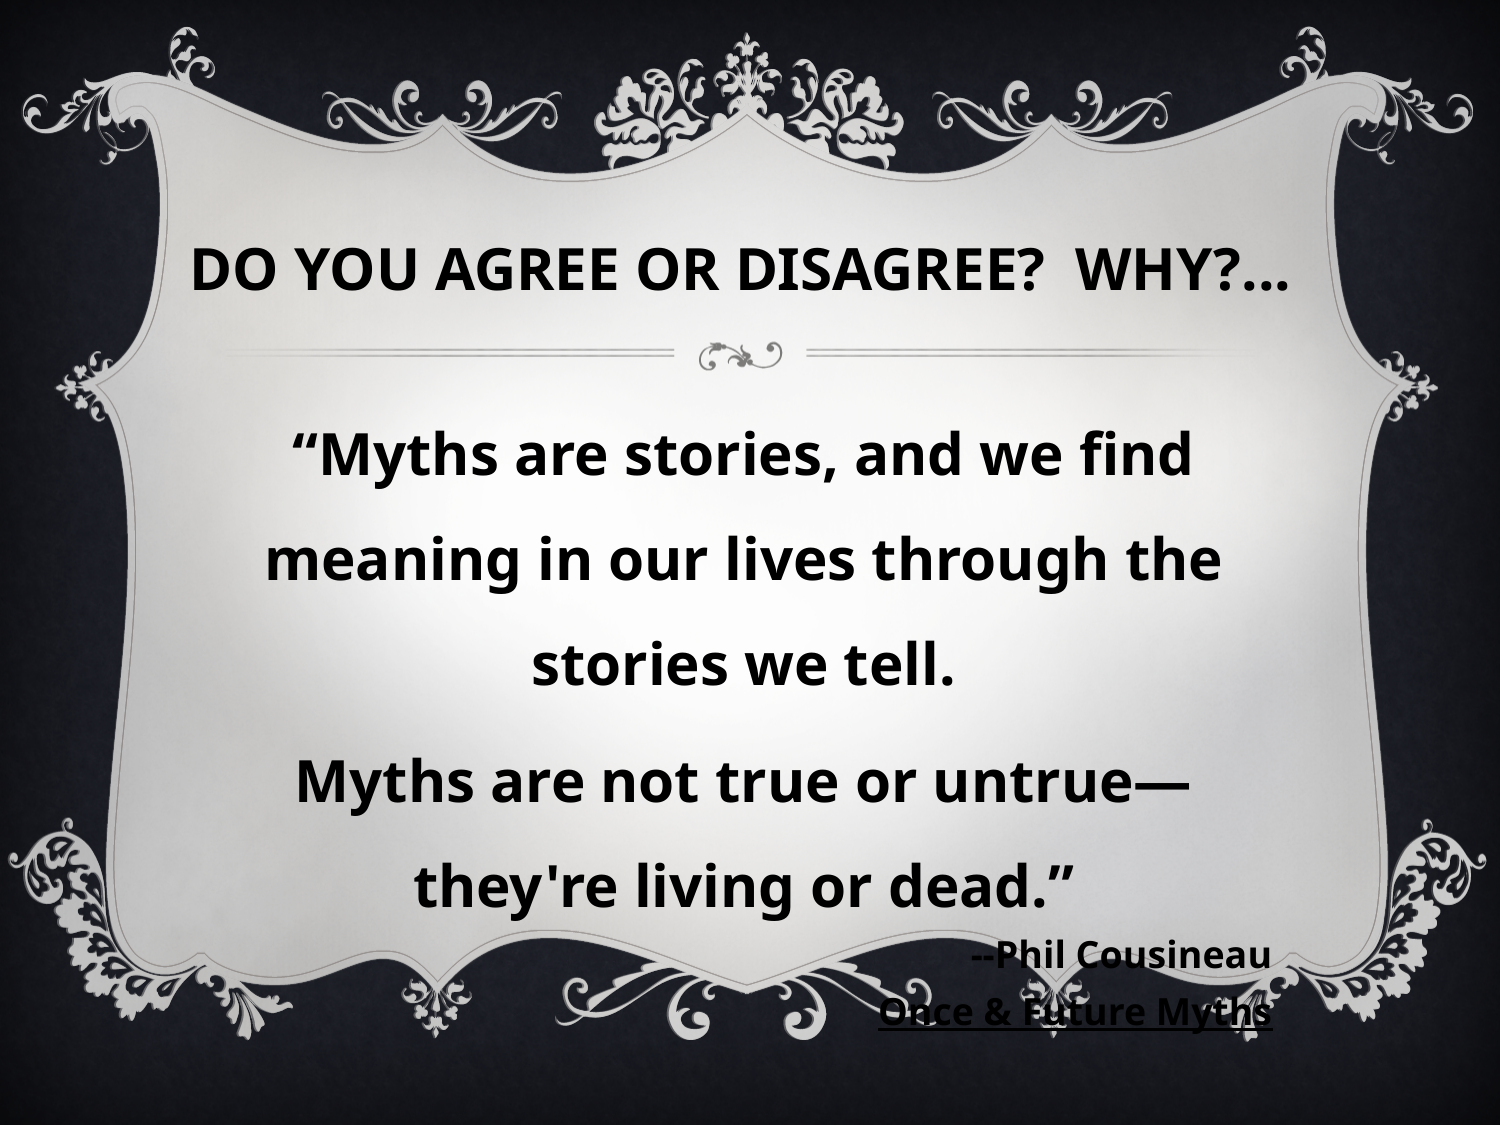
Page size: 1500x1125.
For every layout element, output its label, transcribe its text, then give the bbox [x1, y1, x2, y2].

text_box DO YOU AGREE OR DISAGREE? WHY?... [174, 224, 1325, 311]
picture [0, 0, 1500, 1125]
list “Myths are stories, and we find meaning in our lives through the stories we tell. Myths are not true or untrue—they're living or dead.” --Phil Cousineau Once & Future Myths [200, 375, 1288, 788]
